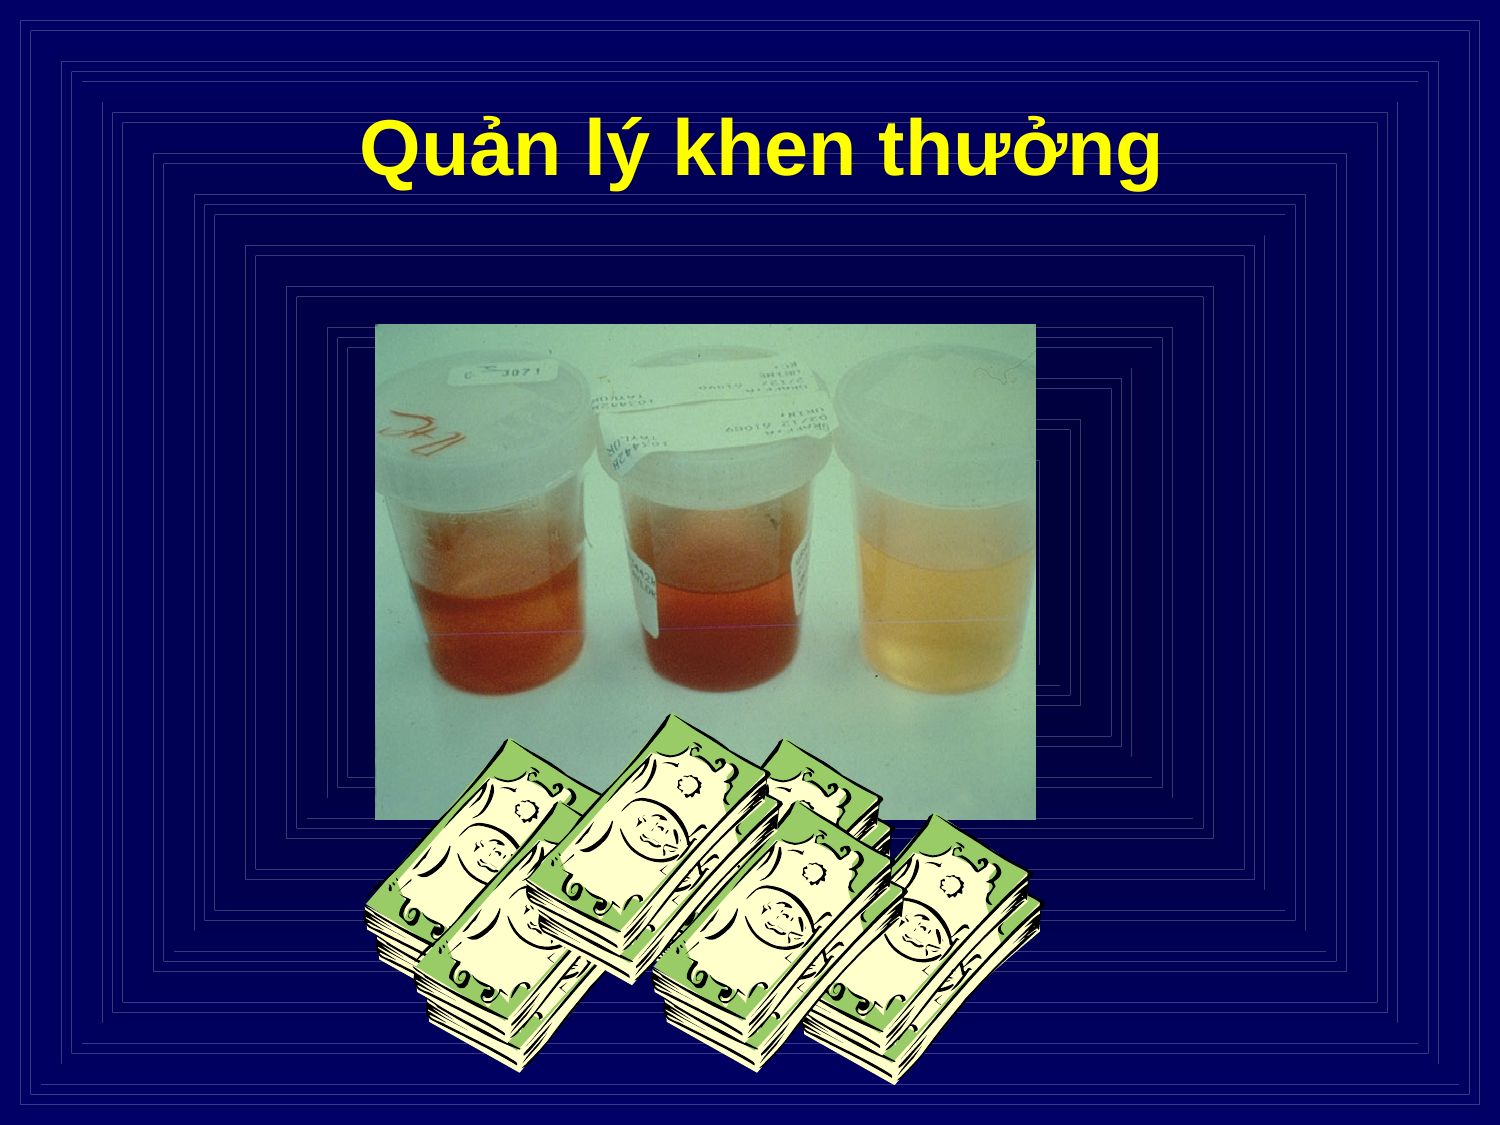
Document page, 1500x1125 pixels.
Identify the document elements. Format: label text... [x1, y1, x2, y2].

picture [362, 324, 1046, 1086]
title Quản lý khen thưởng [125, 50, 1400, 238]
